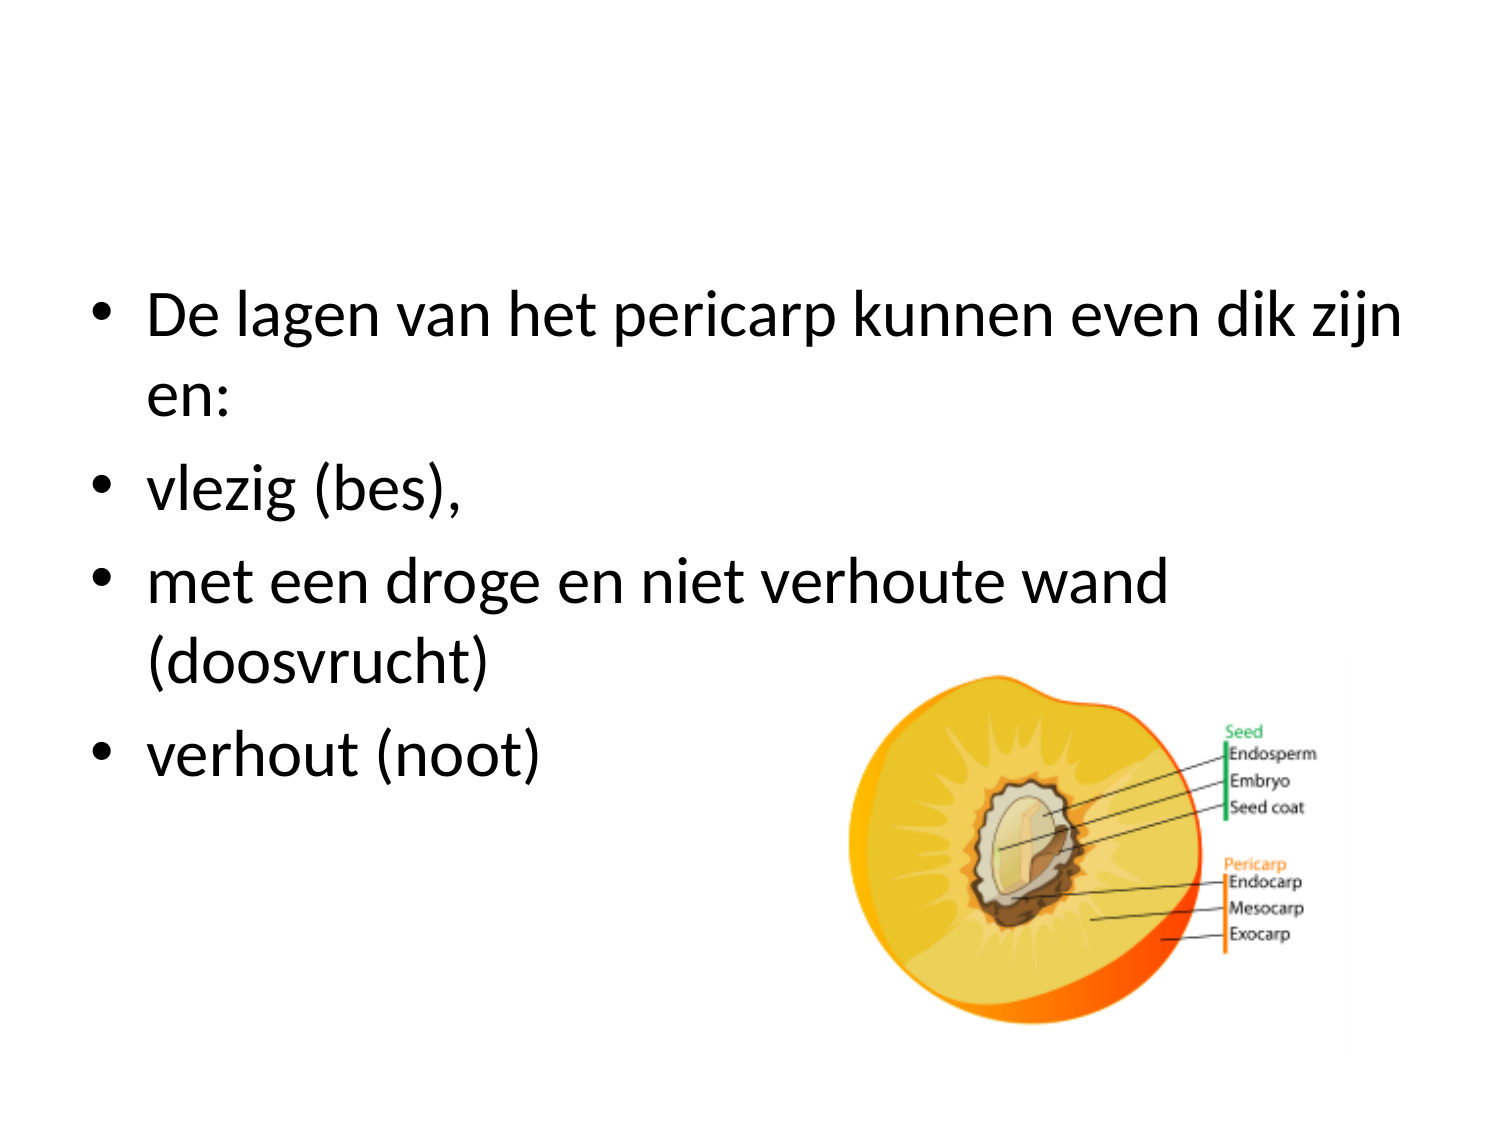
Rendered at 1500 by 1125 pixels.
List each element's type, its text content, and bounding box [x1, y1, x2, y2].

picture [820, 656, 1350, 1051]
list De lagen van het pericarp kunnen even dik zijn en: vlezig (bes), met een droge en niet verhoute wand (doosvrucht) verhout (noot) [75, 262, 1425, 1005]
